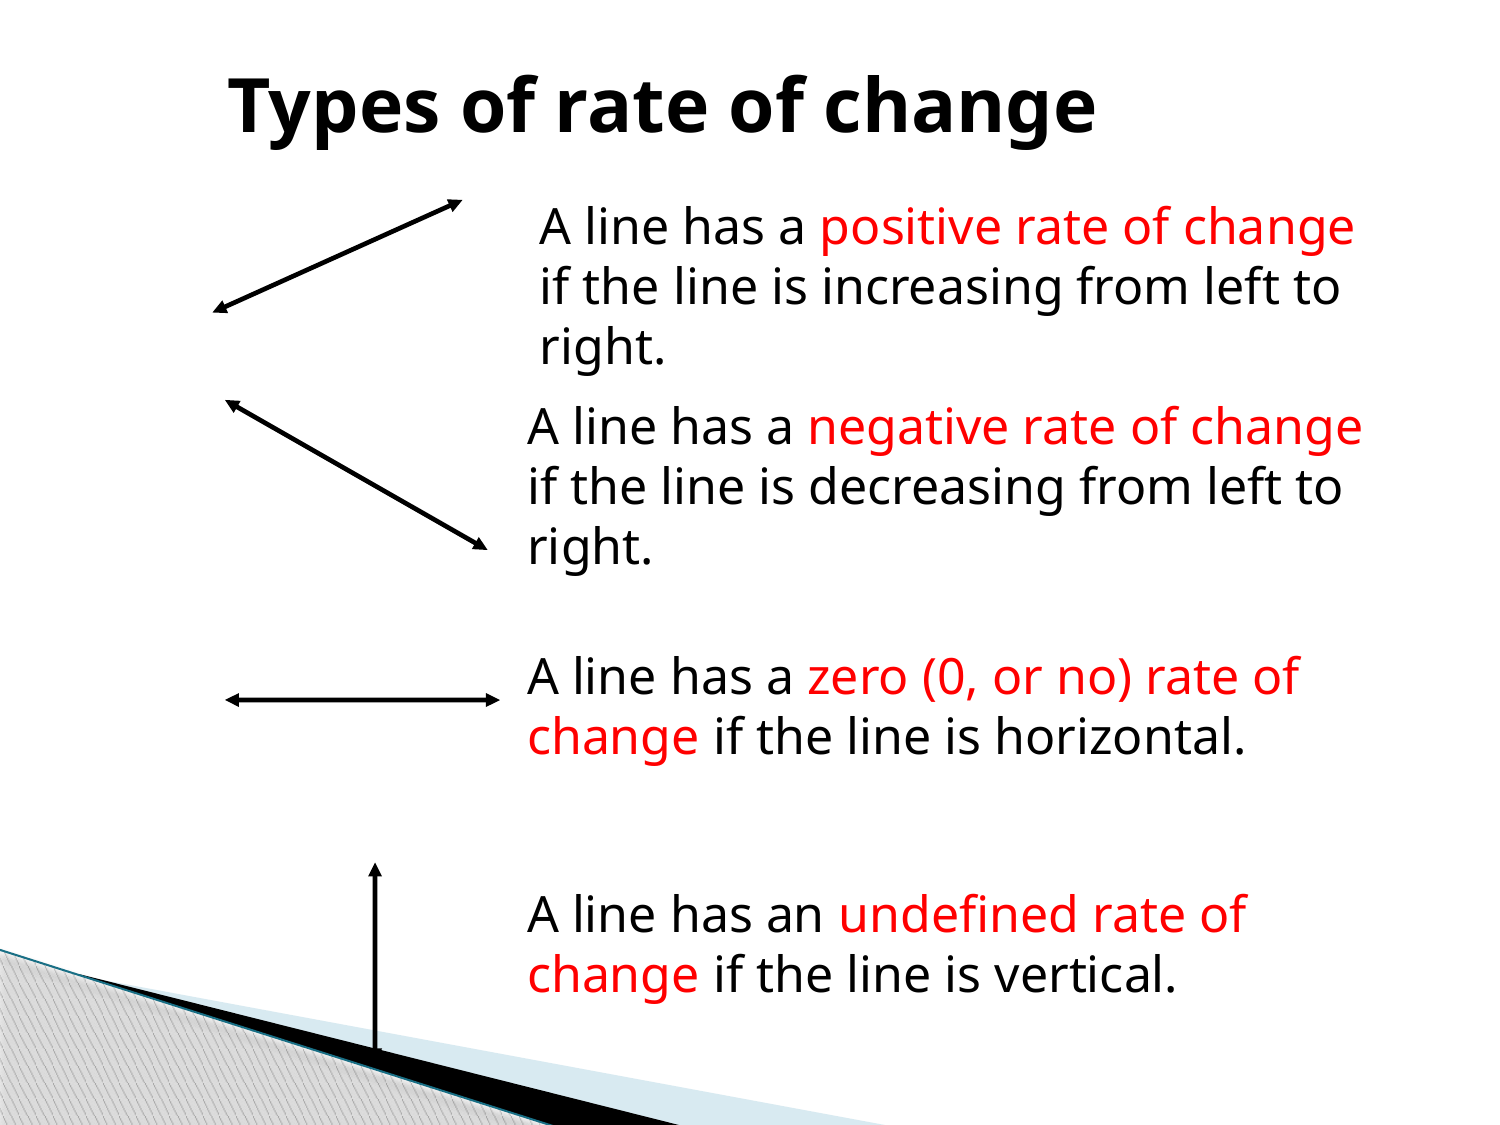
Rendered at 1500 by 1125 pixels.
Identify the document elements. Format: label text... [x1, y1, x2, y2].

text_box [225, 693, 500, 707]
text_box [368, 862, 382, 1063]
text_box A line has a negative rate of change if the line is decreasing from left to right. [512, 387, 1388, 583]
text_box [212, 199, 463, 314]
text_box [225, 399, 488, 550]
text_box Types of rate of change [212, 49, 1200, 155]
text_box A line has a zero (0, or no) rate of change if the line is horizontal. [512, 637, 1400, 773]
text_box A line has an undefined rate of change if the line is vertical. [512, 874, 1400, 1010]
text_box A line has a positive rate of change if the line is increasing from left to right. [525, 187, 1400, 383]
